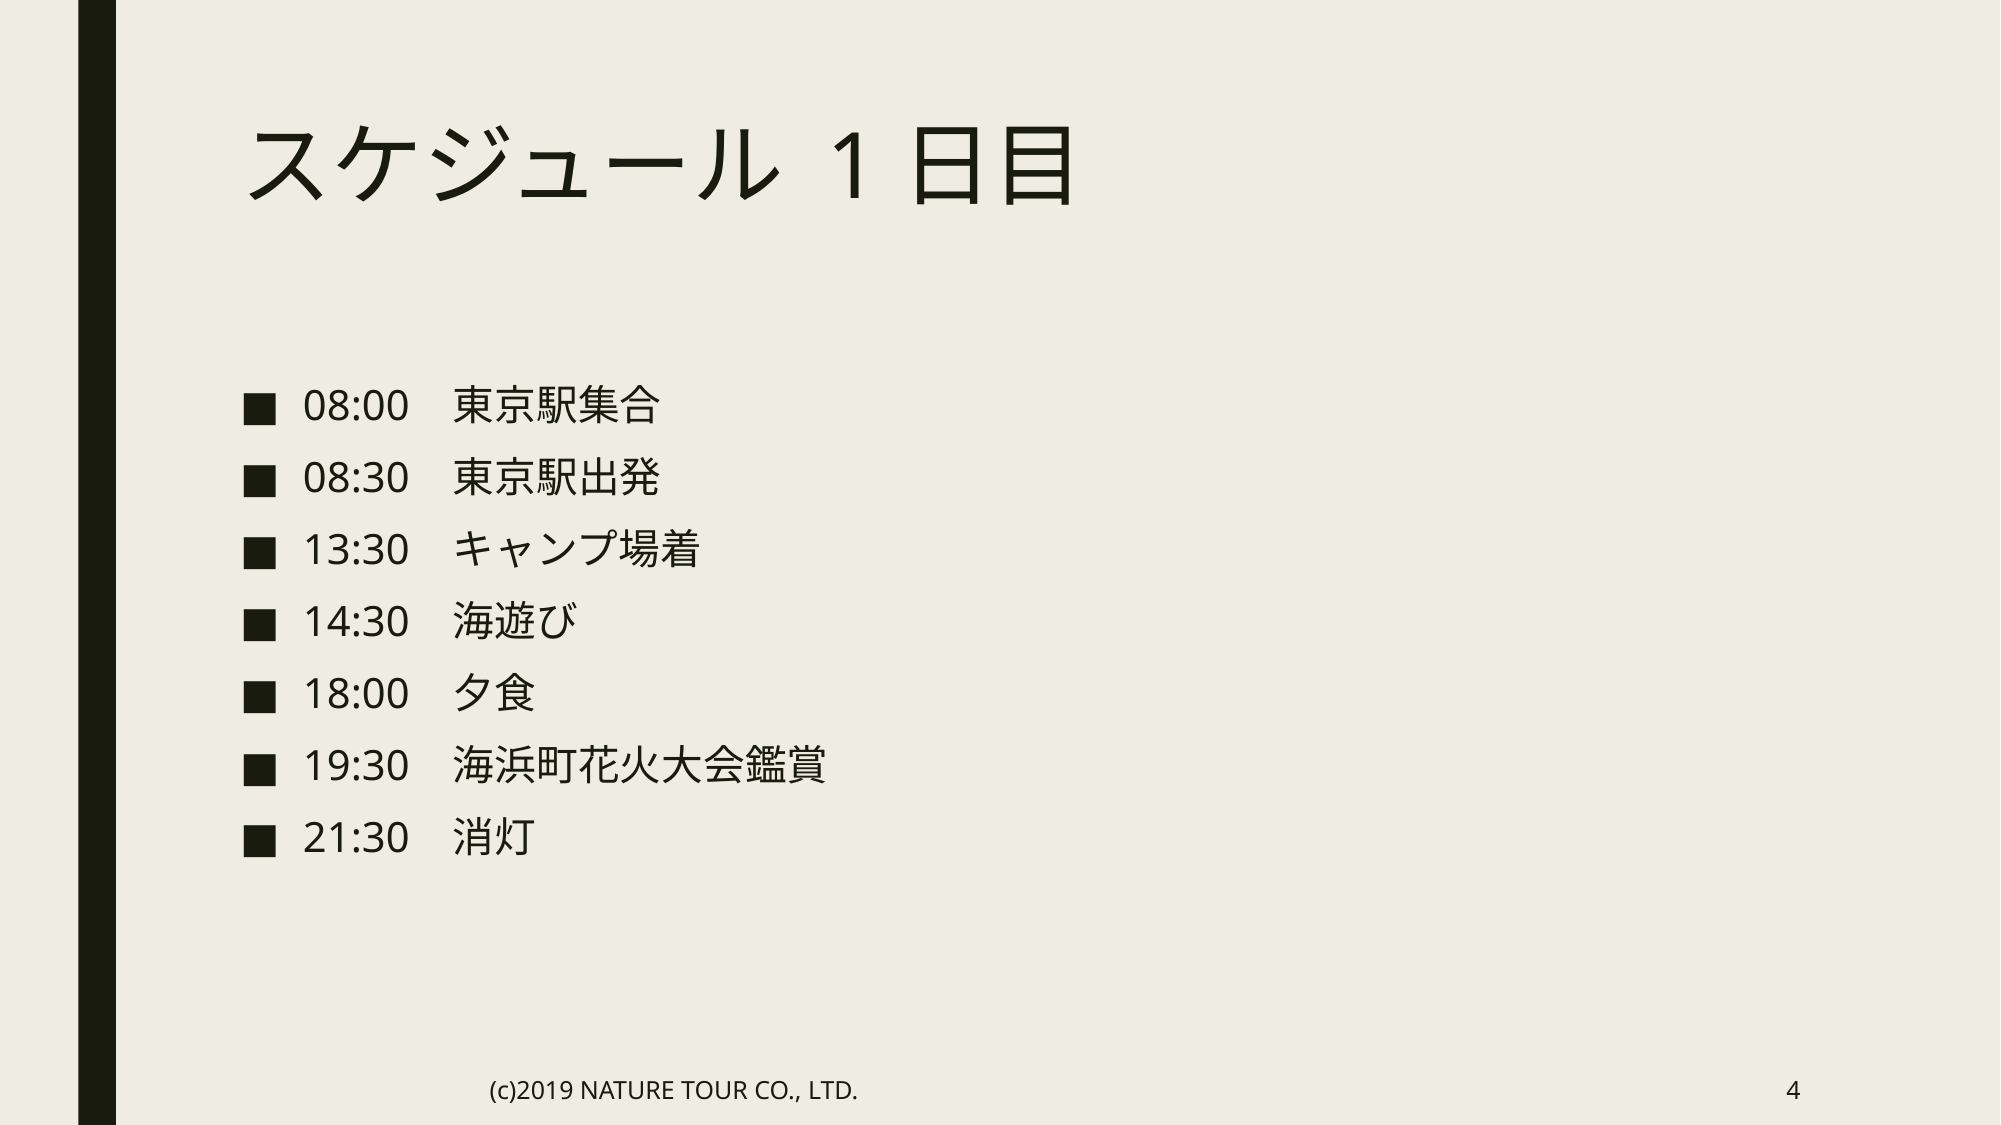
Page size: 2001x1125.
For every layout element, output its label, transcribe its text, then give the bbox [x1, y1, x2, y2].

list 08:00 東京駅集合 08:30 東京駅出発 13:30 キャンプ場着 14:30 海遊び 18:00 夕食 19:30 海浜町花火大会鑑賞 21:30 消灯 [225, 375, 1800, 963]
slide_number 4 [1553, 1058, 1816, 1125]
title スケジュール 1日目 [225, 112, 1800, 357]
footer (c)2019 NATURE TOUR CO., LTD. [474, 1058, 1505, 1125]
